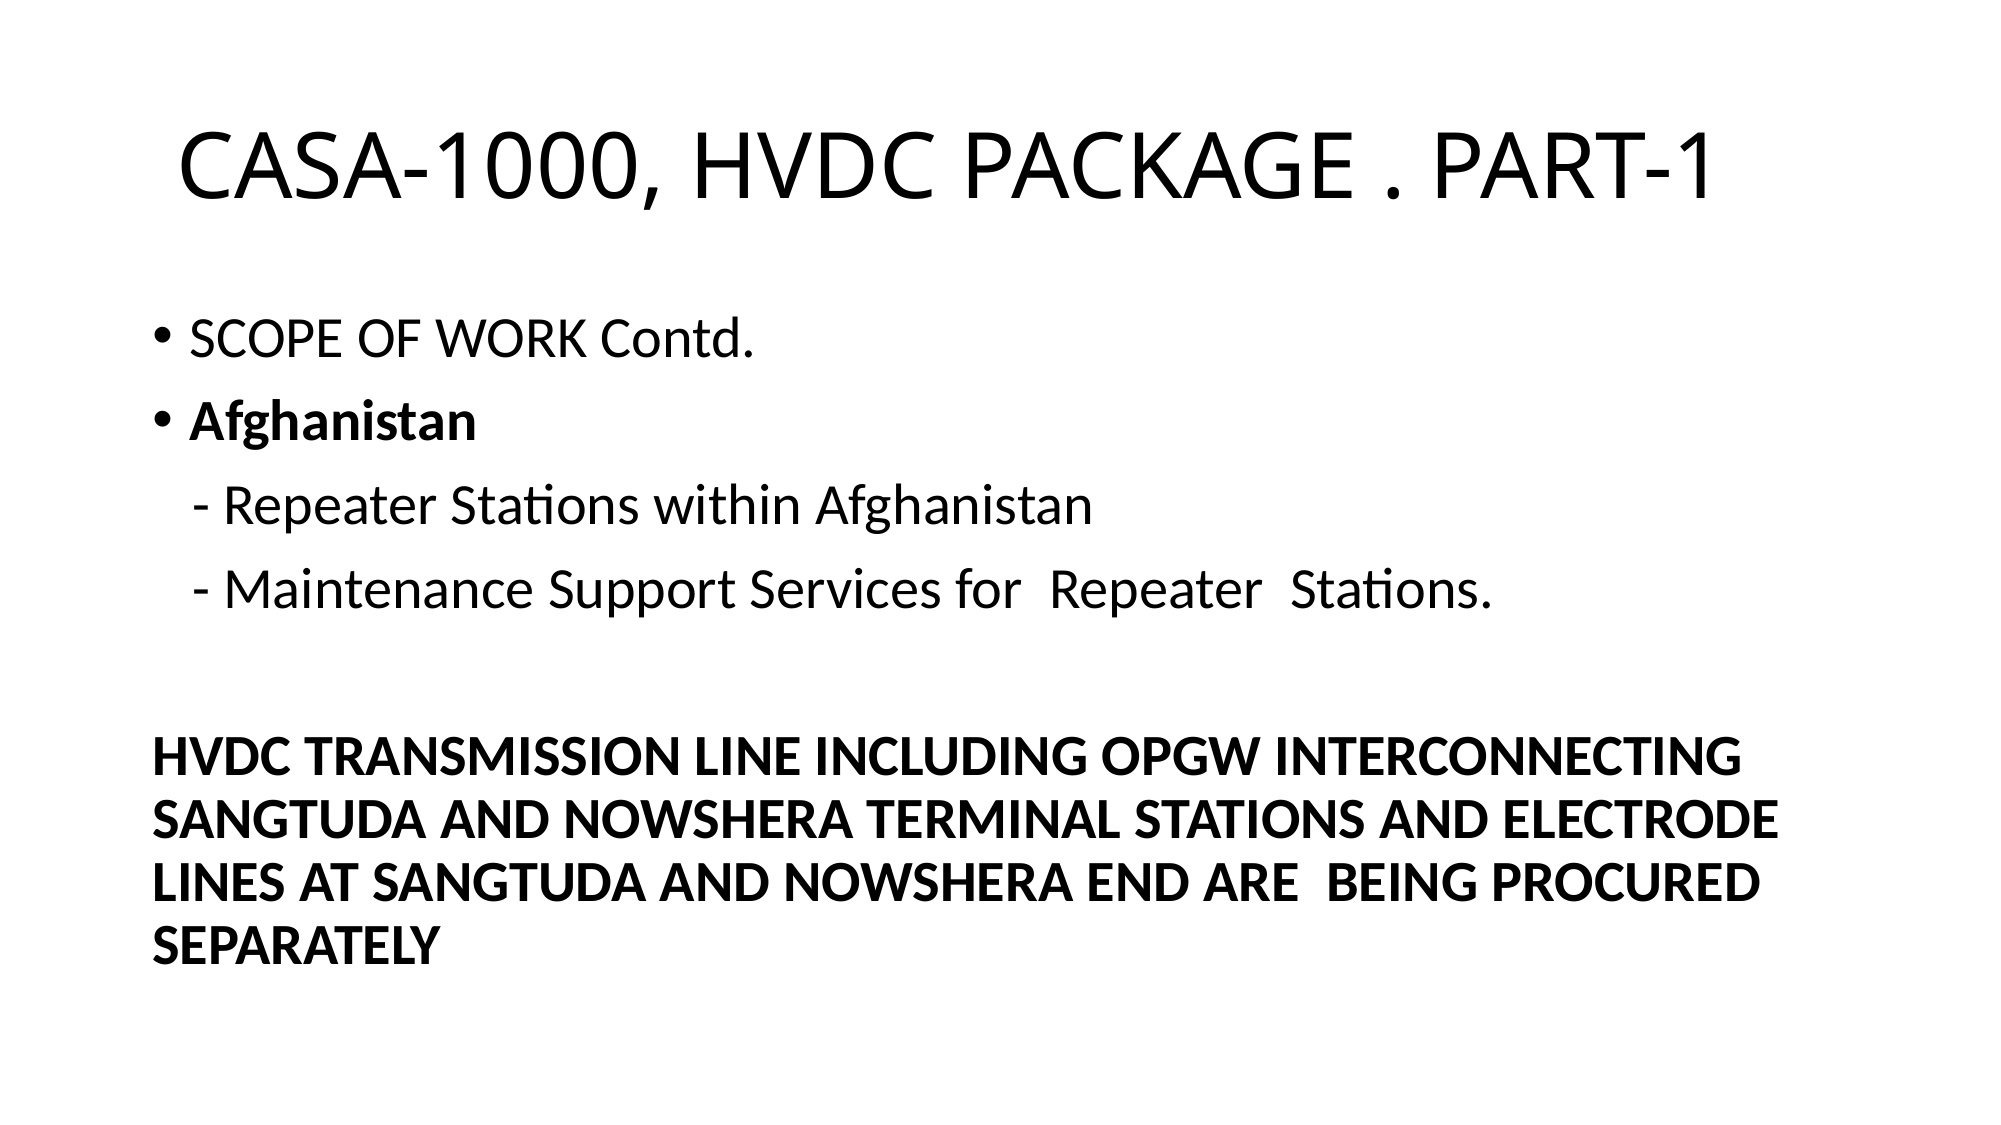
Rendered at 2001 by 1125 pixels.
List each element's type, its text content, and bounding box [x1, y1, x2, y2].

list SCOPE OF WORK Contd. Afghanistan - Repeater Stations within Afghanistan - Maintenance Support Services for Repeater Stations. HVDC TRANSMISSION LINE INCLUDING OPGW INTERCONNECTING SANGTUDA AND NOWSHERA TERMINAL STATIONS AND ELECTRODE LINES AT SANGTUDA AND NOWSHERA END ARE BEING PROCURED SEPARATELY [137, 299, 1863, 1014]
title CASA-1000, HVDC PACKAGE . PART-1 [137, 59, 1863, 278]
